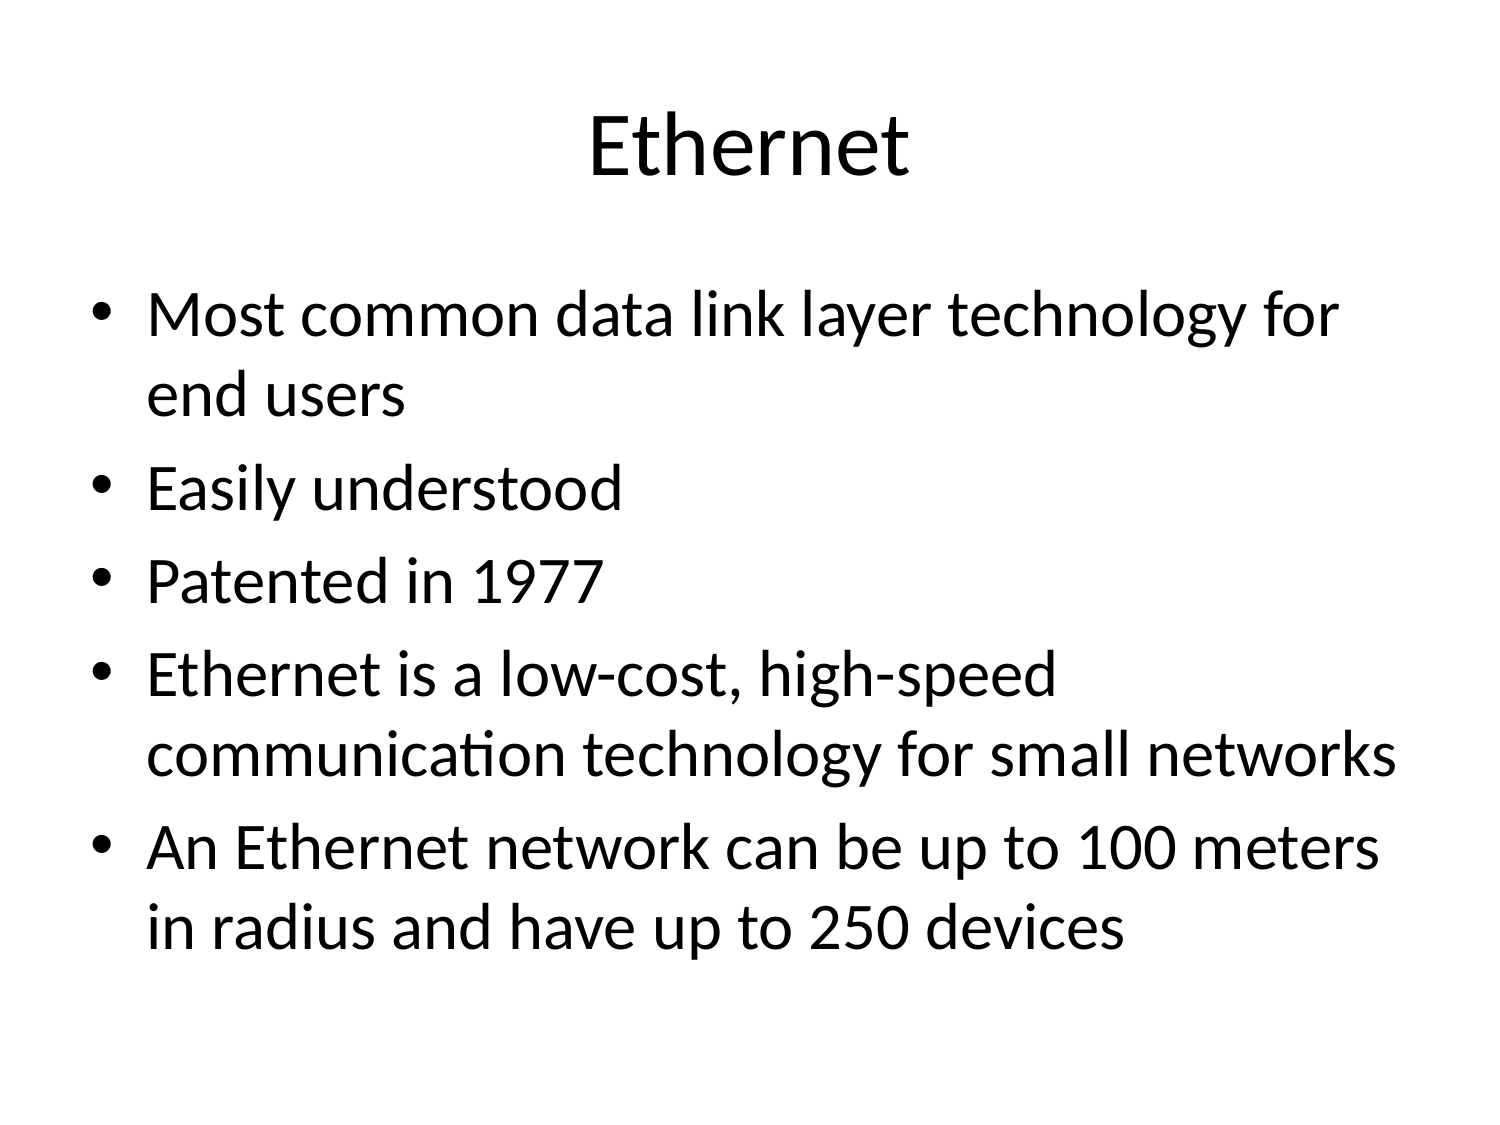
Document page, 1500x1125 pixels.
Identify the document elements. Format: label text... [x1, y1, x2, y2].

list Most common data link layer technology for end users Easily understood Patented in 1977 Ethernet is a low-cost, high-speed communication technology for small networks An Ethernet network can be up to 100 meters in radius and have up to 250 devices [74, 262, 1426, 1006]
title Ethernet [74, 44, 1426, 233]
